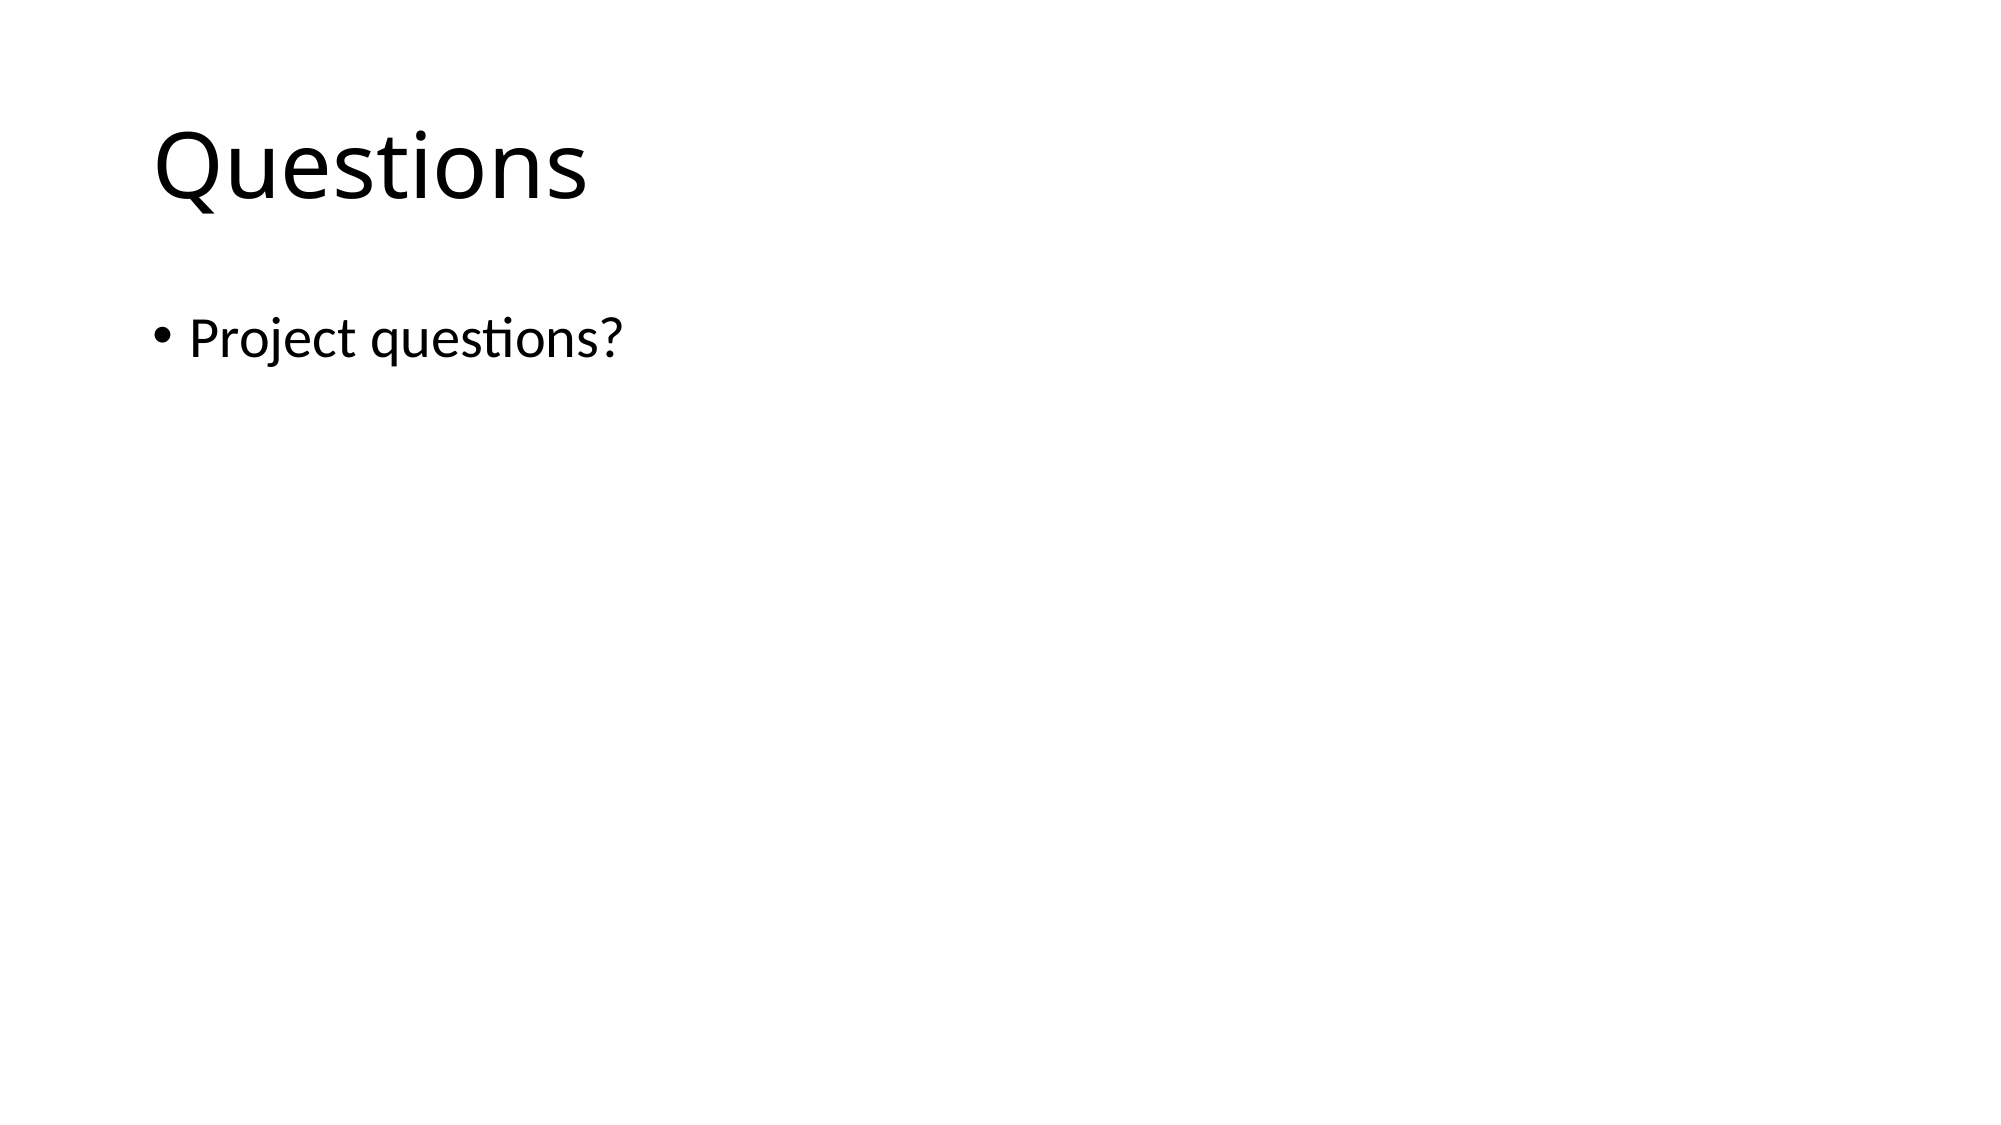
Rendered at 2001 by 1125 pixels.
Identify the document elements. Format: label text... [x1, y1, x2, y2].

title Questions [137, 59, 1863, 278]
list Project questions? [137, 299, 1863, 1014]
